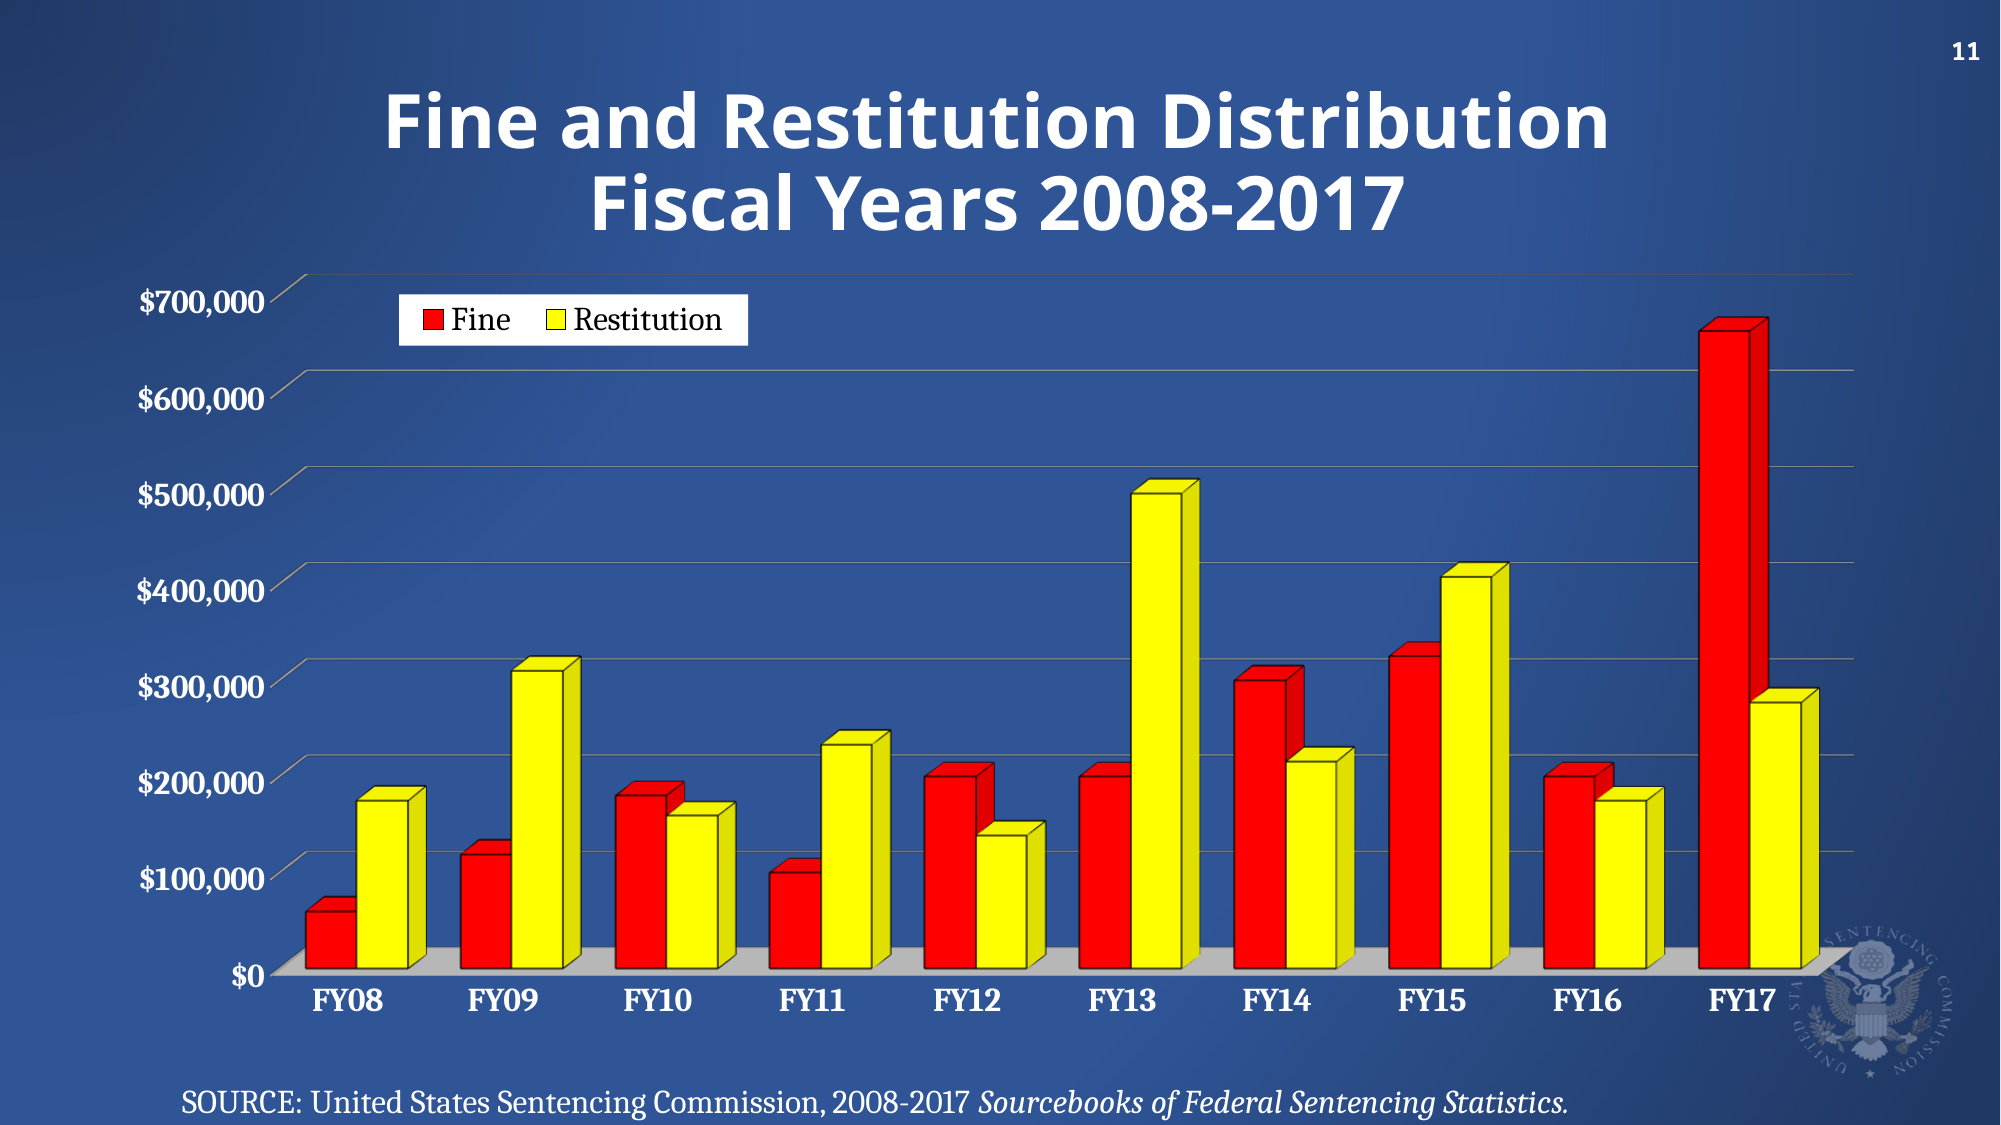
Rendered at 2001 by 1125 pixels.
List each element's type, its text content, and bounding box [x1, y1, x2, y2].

title Fine and Restitution Distribution Fiscal Years 2008-2017 [0, 76, 1996, 295]
picture [0, 0, 2001, 1125]
list SOURCE: United States Sentencing Commission, 2008-2017 Sourcebooks of Federal Sentencing Statistics. [167, 1077, 1813, 1125]
chart [103, 244, 1911, 1050]
